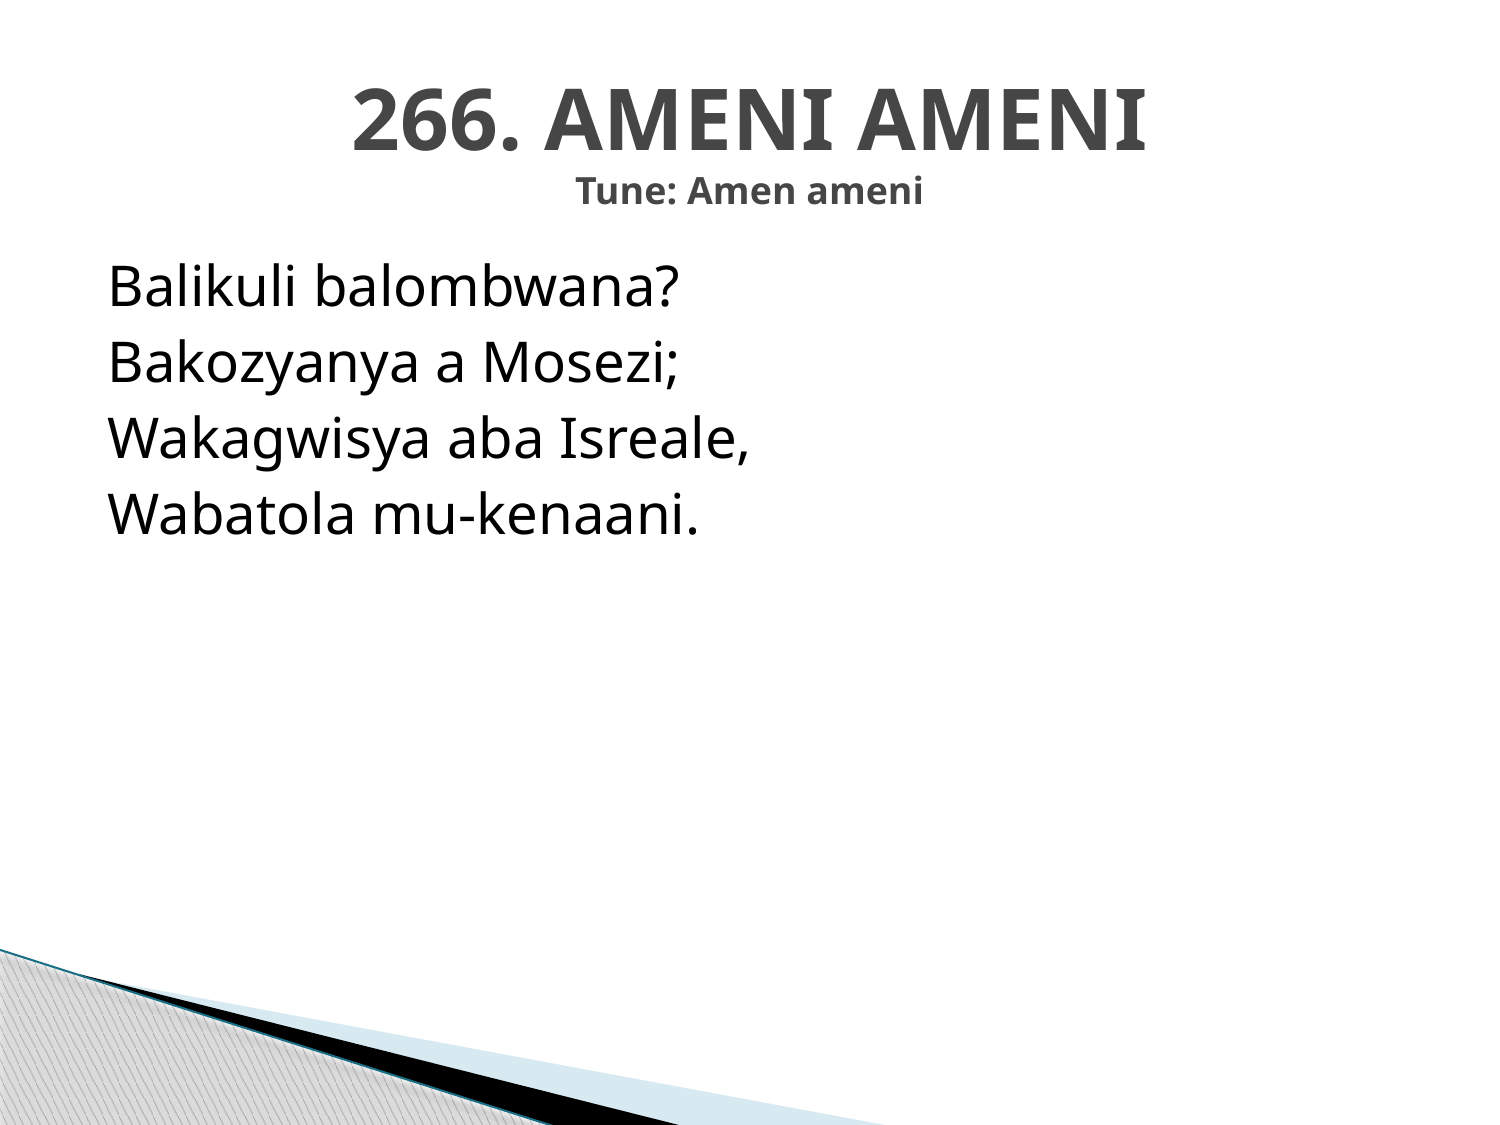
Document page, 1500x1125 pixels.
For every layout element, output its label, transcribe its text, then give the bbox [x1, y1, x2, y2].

title 266. AMENI AMENI Tune: Amen ameni [75, 45, 1425, 233]
list Balikuli balombwana? Bakozyanya a Mosezi; Wakagwisya aba Isreale, Wabatola mu-kenaani. [75, 243, 1425, 986]
